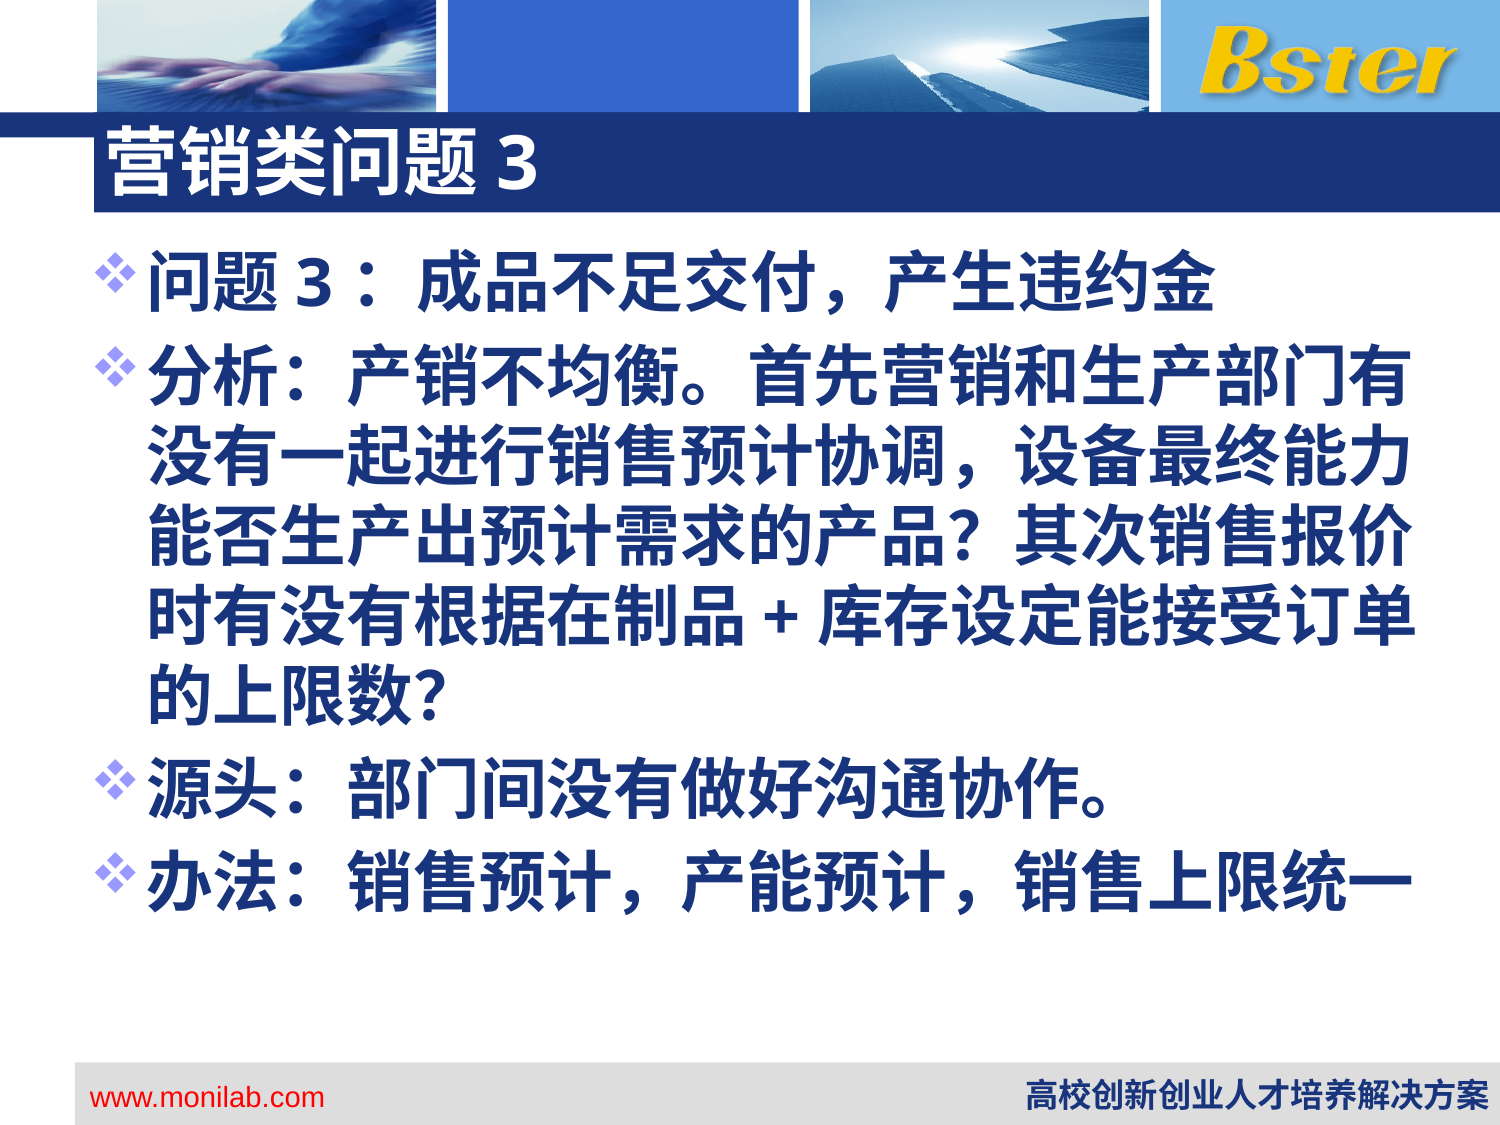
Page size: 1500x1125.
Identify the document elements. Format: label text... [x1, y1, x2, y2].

picture [1199, 26, 1458, 94]
picture [810, 0, 1150, 112]
title 营销类问题3 [88, 113, 1369, 206]
list 问题3：成品不足交付，产生违约金 分析：产销不均衡。首先营销和生产部门有没有一起进行销售预计协调，设备最终能力能否生产出预计需求的产品？其次销售报价时有没有根据在制品+库存设定能接受订单的上限数？ 源头：部门间没有做好沟通协作。 办法：销售预计，产能预计，销售上限统一 [74, 232, 1454, 1034]
picture [97, 0, 437, 112]
